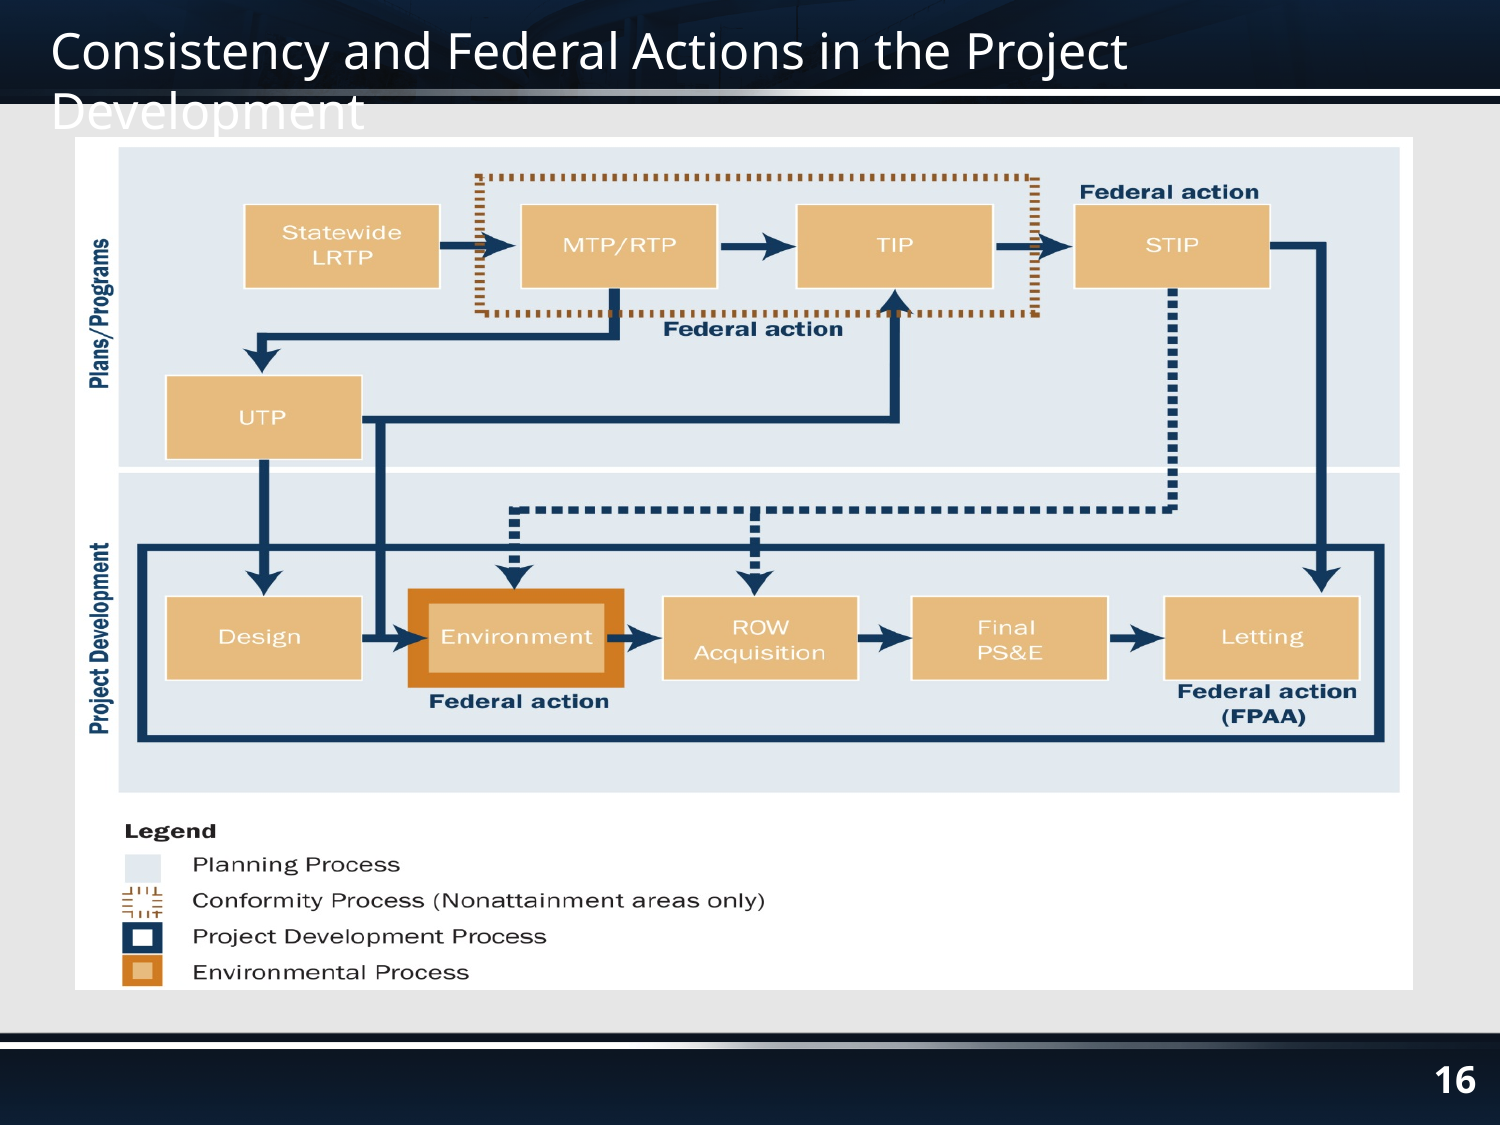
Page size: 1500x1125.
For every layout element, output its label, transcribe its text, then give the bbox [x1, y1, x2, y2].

picture [0, 0, 1500, 104]
picture [0, 1032, 1500, 1125]
title Consistency and Federal Actions in the Project Development [50, 12, 1421, 89]
picture [74, 137, 1413, 991]
